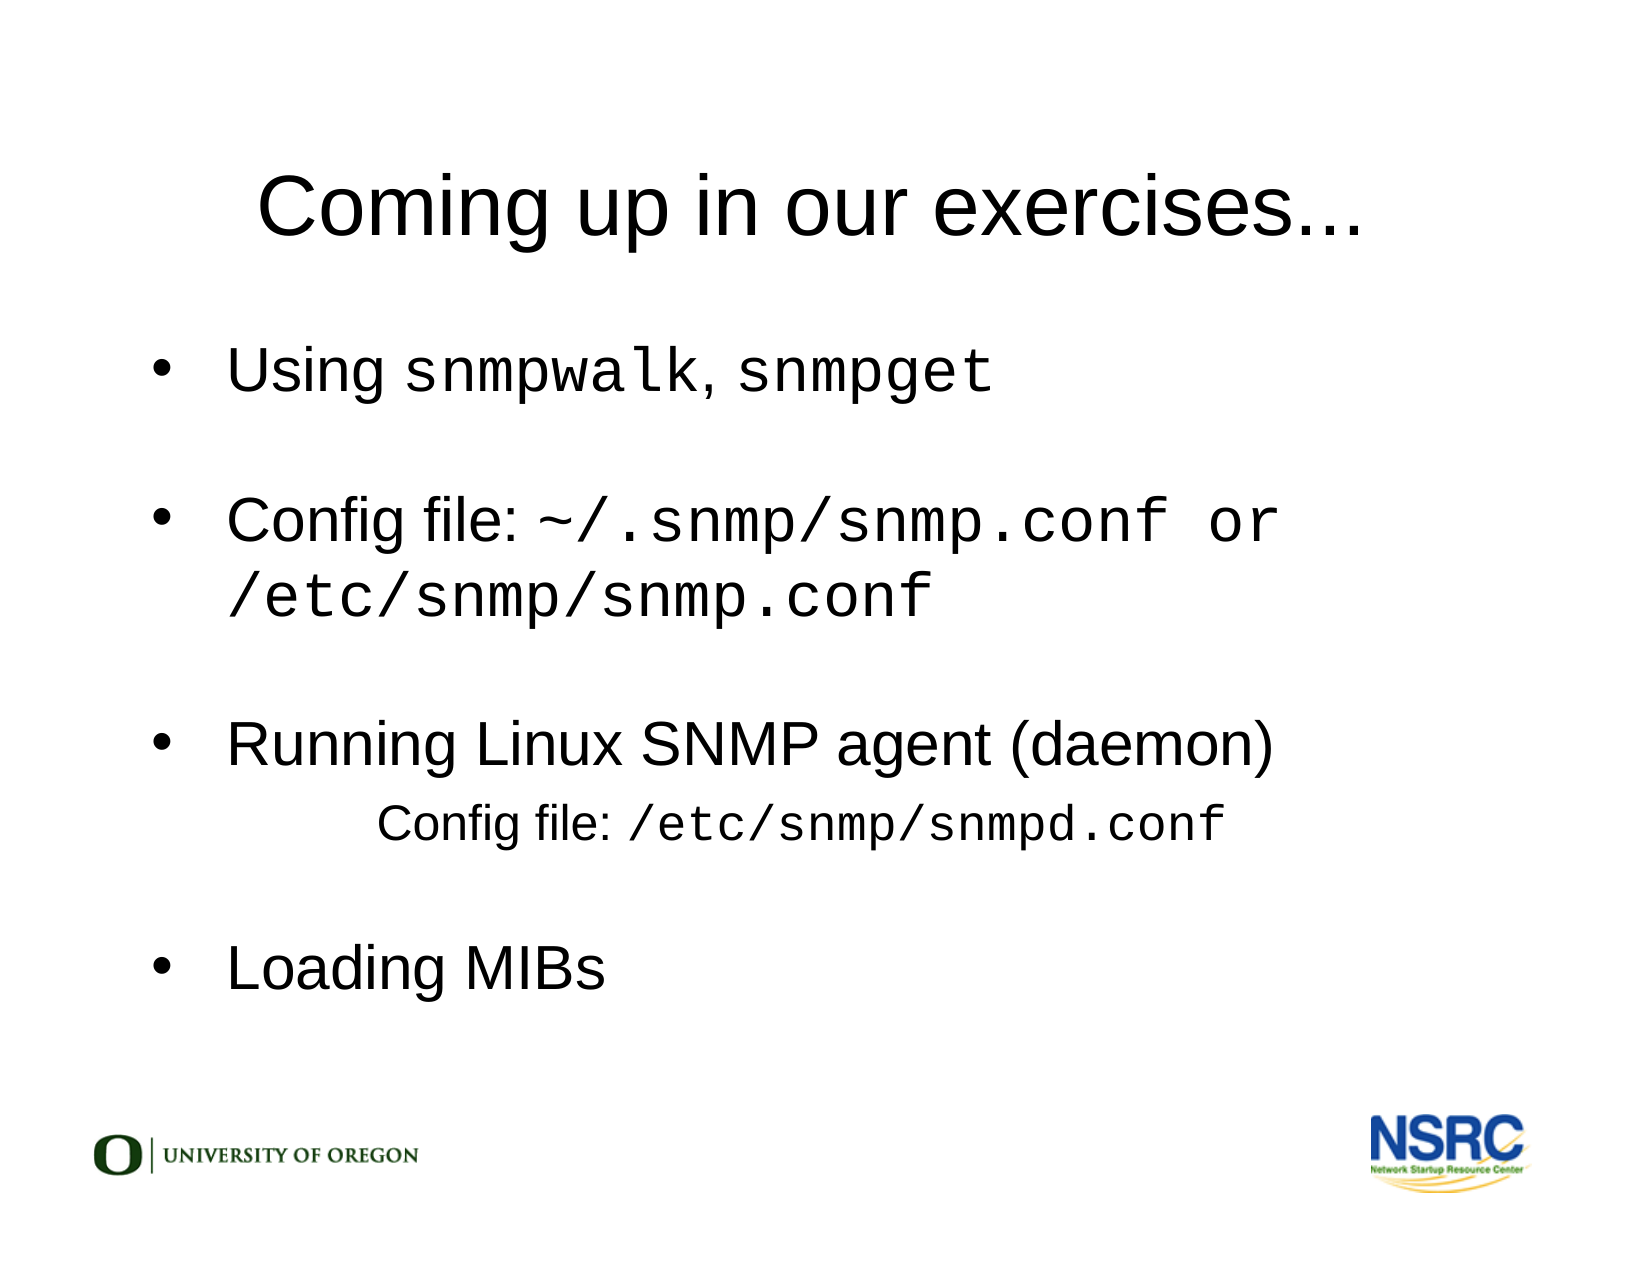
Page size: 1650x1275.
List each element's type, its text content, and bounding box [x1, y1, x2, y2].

picture [1371, 1114, 1532, 1193]
text_box Coming up in our exercises... [133, 104, 1491, 298]
picture [92, 1133, 420, 1177]
text_box Using snmpwalk, snmpget Config file: ~/.snmp/snmp.conf or /etc/snmp/snmp.conf Running Linux SNMP agent (daemon) Config file: /etc/snmp/snmpd.conf Loading MIBs [133, 329, 1491, 1001]
